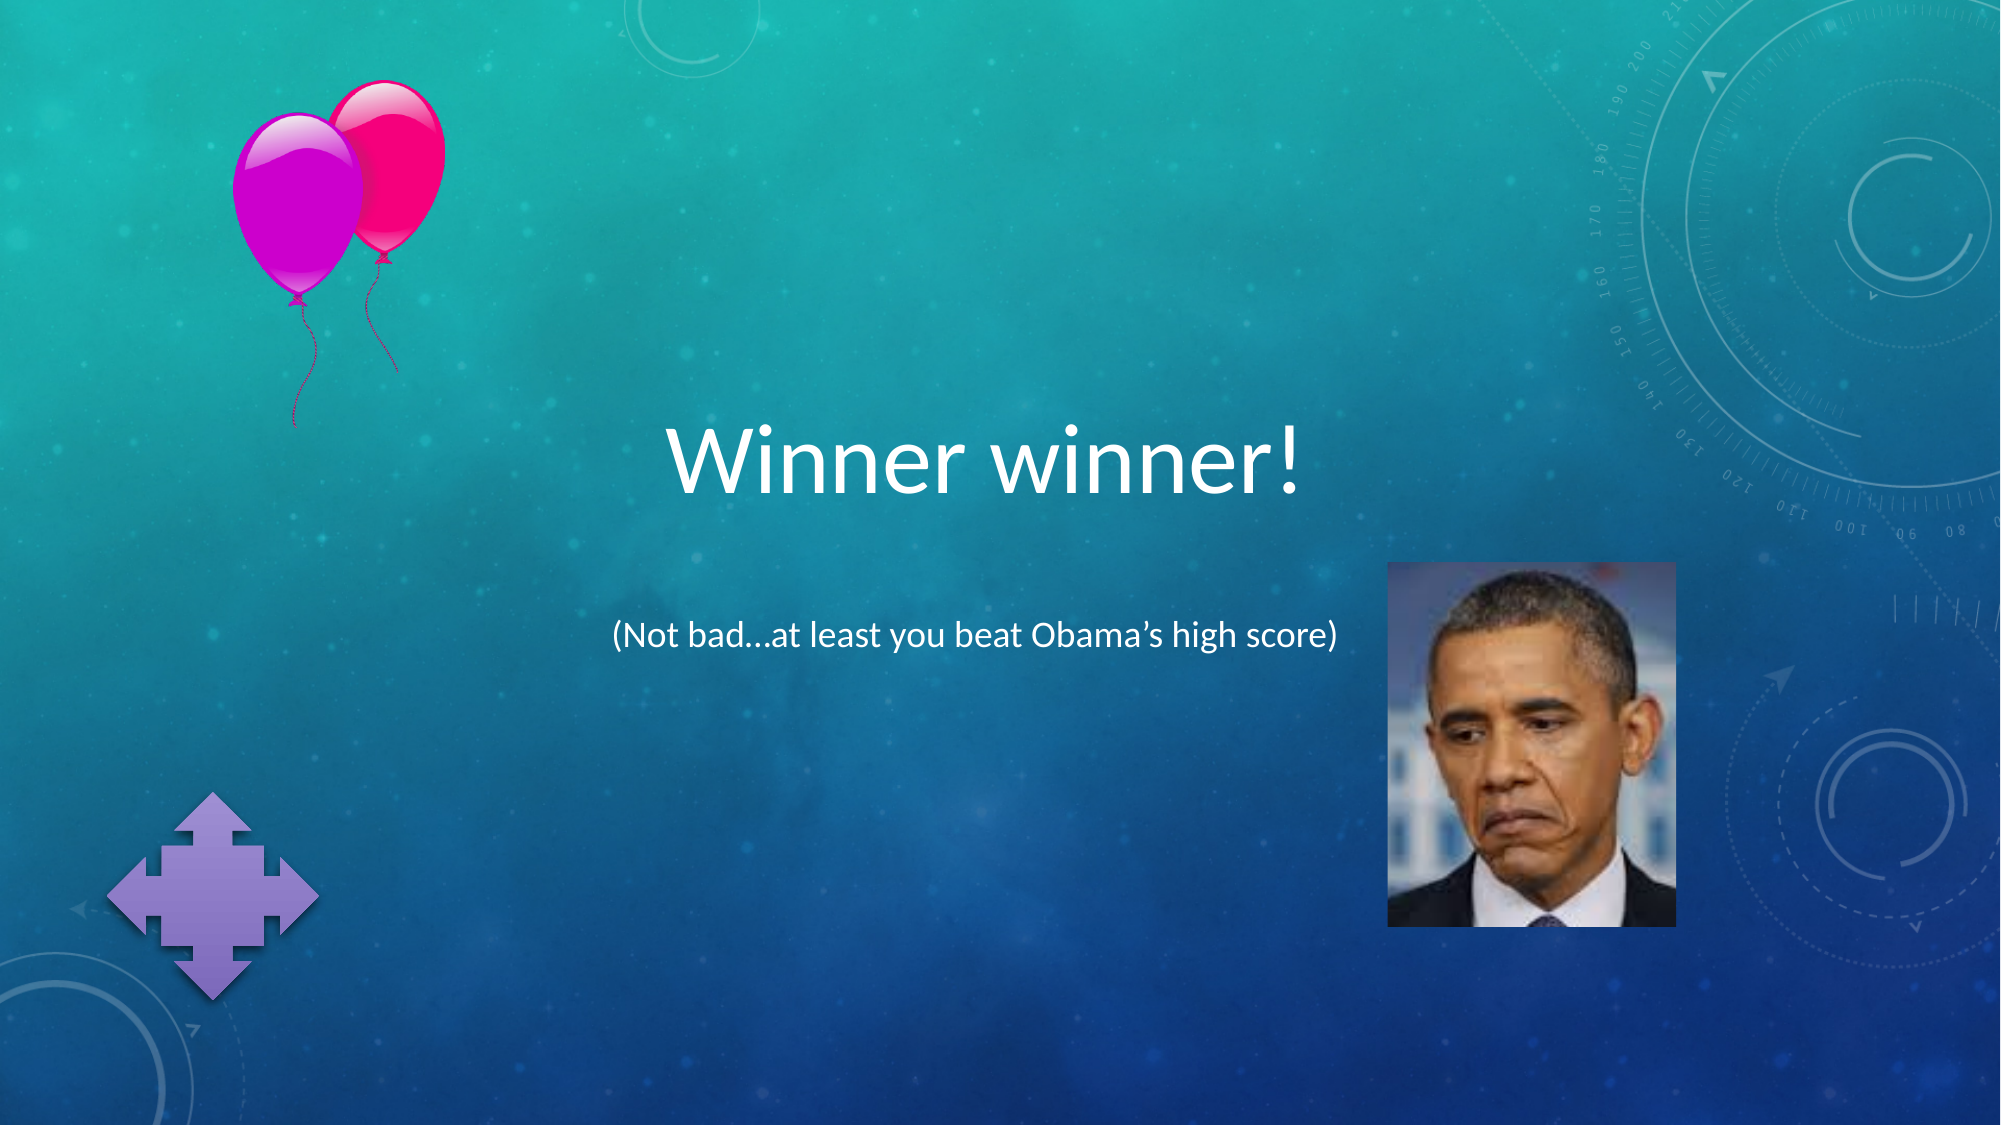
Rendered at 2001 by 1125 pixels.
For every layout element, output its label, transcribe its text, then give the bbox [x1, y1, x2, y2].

text_box [106, 791, 319, 1000]
text_box Winner winner! [650, 385, 2000, 521]
text_box (Not bad…at least you beat Obama’s high score) [596, 602, 1381, 662]
picture [0, 0, 2001, 1125]
